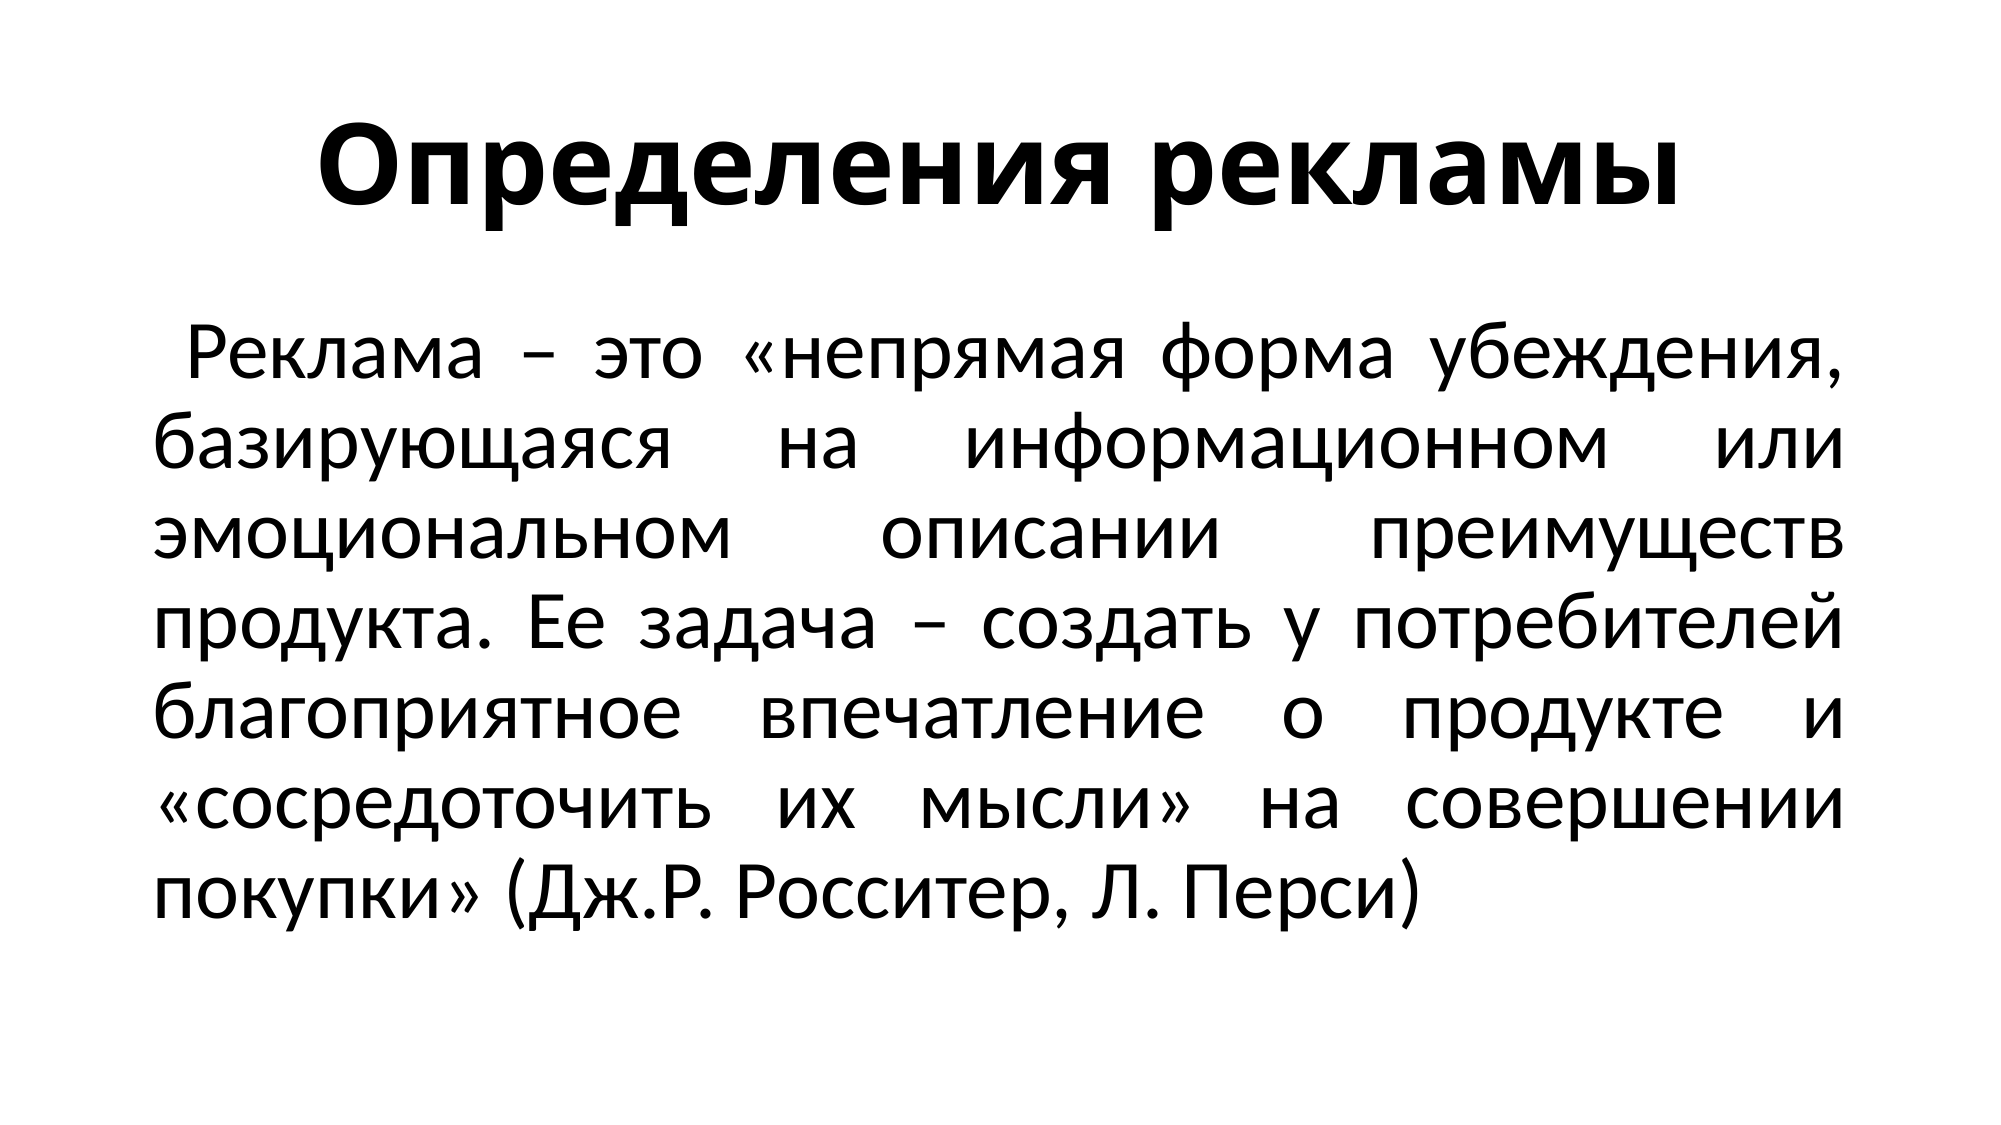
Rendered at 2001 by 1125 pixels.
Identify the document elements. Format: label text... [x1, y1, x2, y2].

list Реклама – это «непрямая форма убеждения, базирующаяся на информационном или эмоциональном описании преимуществ продукта. Ее задача – создать у потребителей благоприятное впечатление о продукте и «сосредоточить их мысли» на совершении покупки» (Дж.Р. Росситер, Л. Перси) [137, 299, 1863, 1014]
title Определения рекламы [137, 59, 1863, 278]
